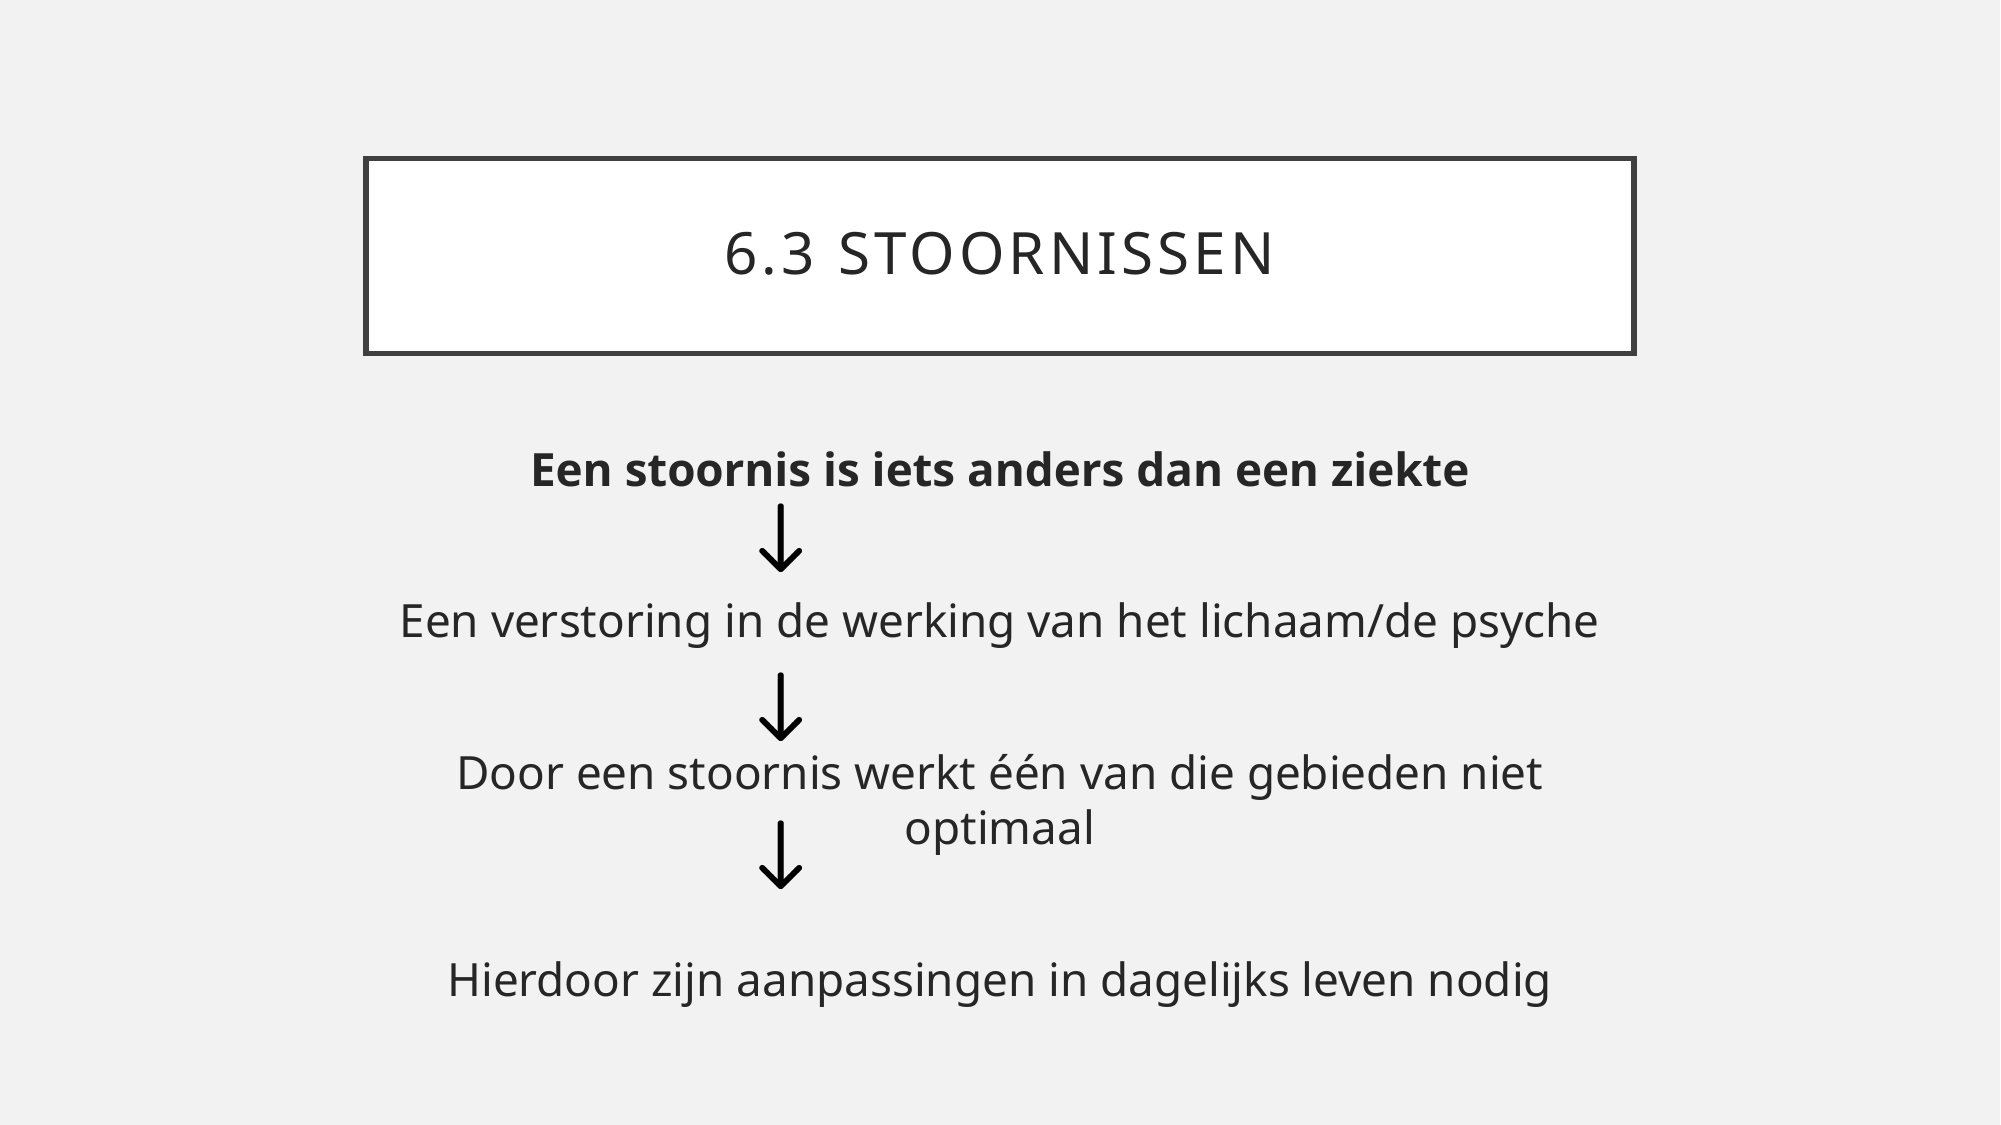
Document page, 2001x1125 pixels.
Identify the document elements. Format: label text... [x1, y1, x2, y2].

picture [746, 504, 815, 572]
title 6.3 Stoornissen [363, 156, 1637, 356]
picture [746, 673, 815, 741]
list Een stoornis is iets anders dan een ziekte Een verstoring in de werking van het lichaam/de psyche Door een stoornis werkt één van die gebieden niet optimaal Hierdoor zijn aanpassingen in dagelijks leven nodig [366, 432, 1634, 1103]
picture [746, 821, 815, 889]
